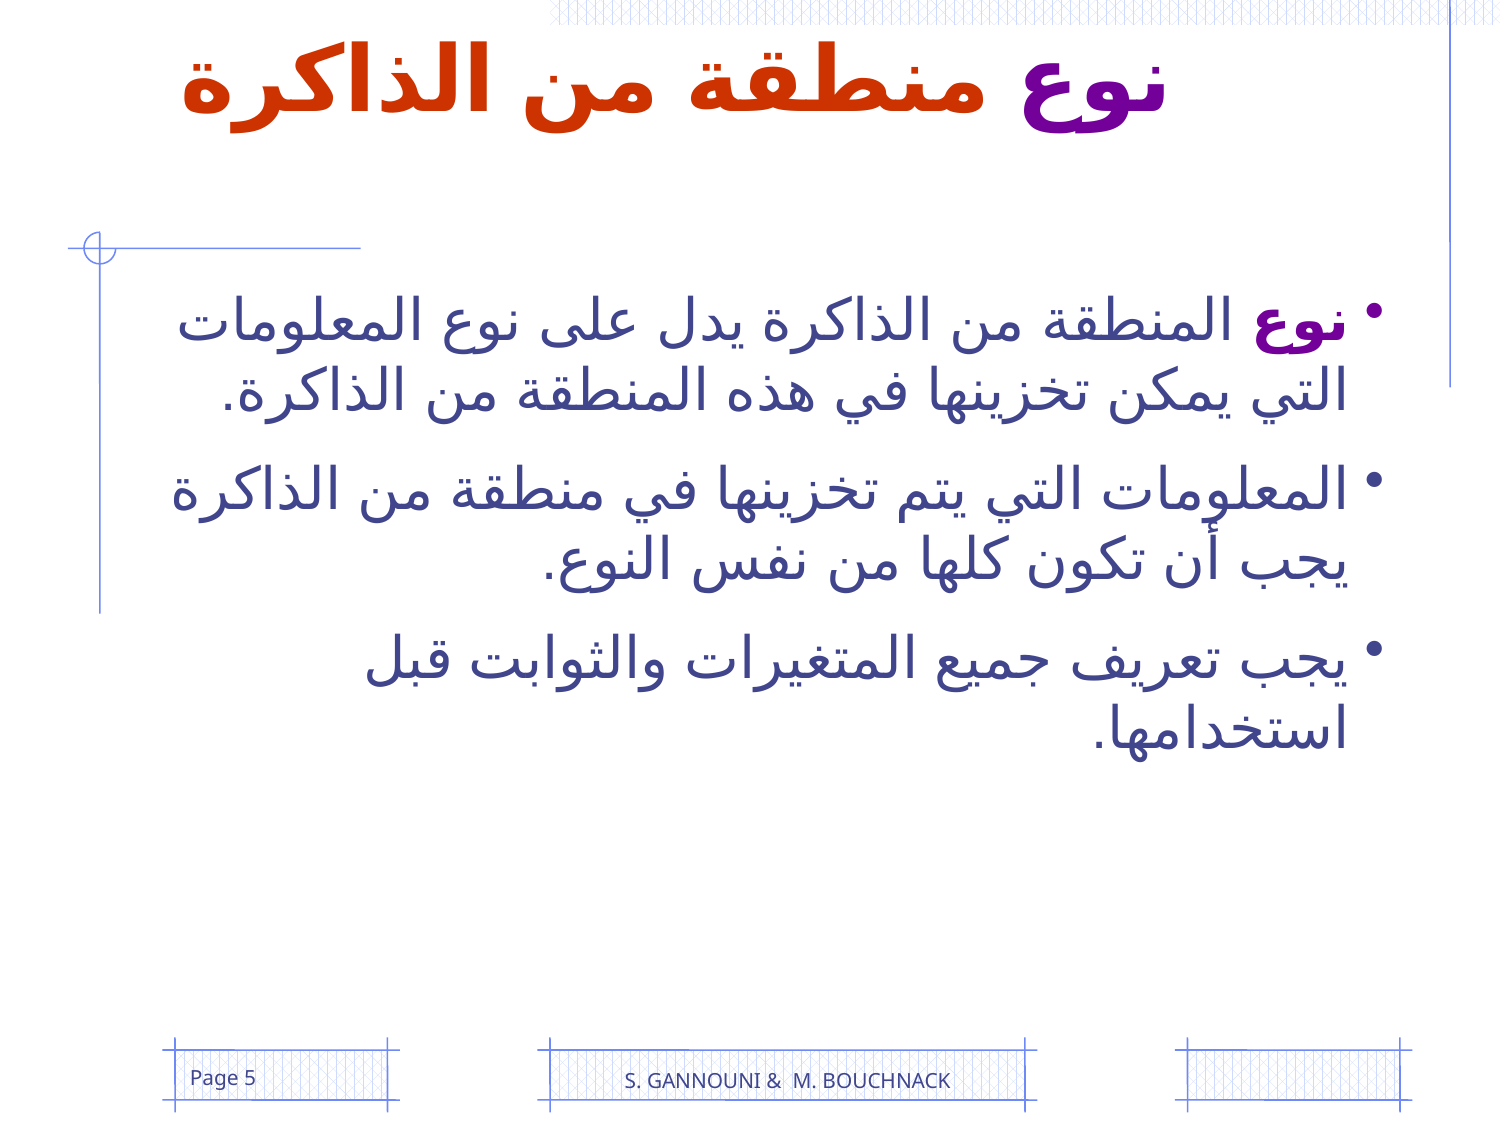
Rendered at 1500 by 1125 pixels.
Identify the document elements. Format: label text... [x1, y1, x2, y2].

footer S. GANNOUNI & M. BOUCHNACK [549, 1024, 1026, 1101]
text_box نوع المنطقة من الذاكرة يدل على نوع المعلومات التي يمكن تخزينها في هذه المنطقة من الذاكرة. المعلومات التي يتم تخزينها في منطقة من الذاكرة يجب أن تكون كلها من نفس النوع. يجب تعريف جميع المتغيرات والثوابت قبل استخدامها. [124, 274, 1400, 768]
title نوع منطقة من الذاكرة [112, 0, 1240, 138]
slide_number Page 5 [174, 1024, 488, 1101]
